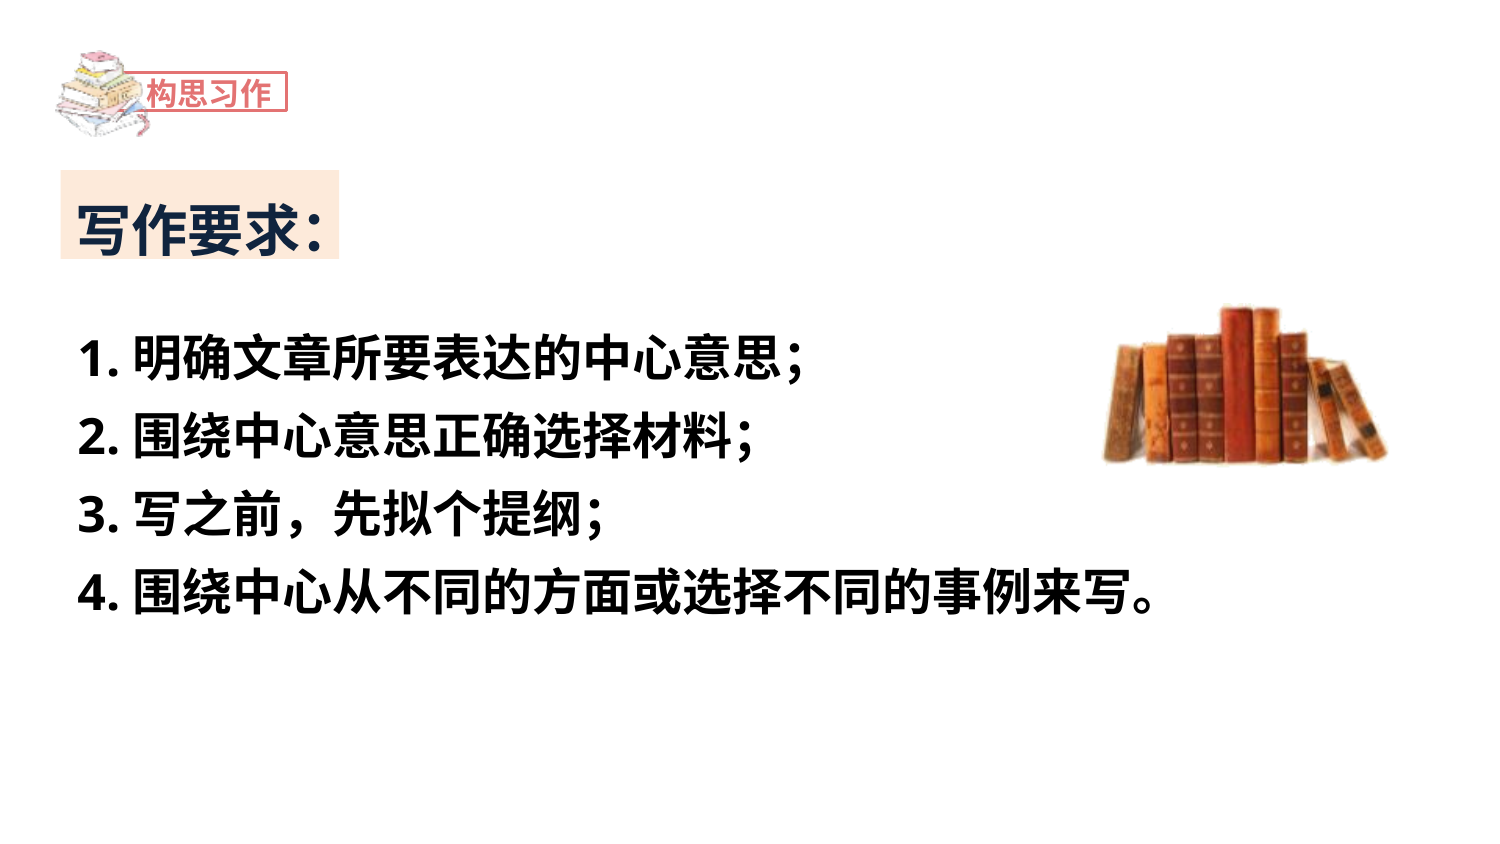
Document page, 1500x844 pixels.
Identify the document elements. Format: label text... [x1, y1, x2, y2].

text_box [60, 161, 340, 273]
text_box 构思习作 [156, 68, 291, 117]
text_box 1.明确文章所要表达的中心意思； 2.围绕中心意思正确选择材料； 3.写之前，先拟个提纲； 4.围绕中心从不同的方面或选择不同的事例来写。 [66, 303, 1202, 626]
picture [54, 43, 151, 140]
picture [1092, 302, 1400, 482]
